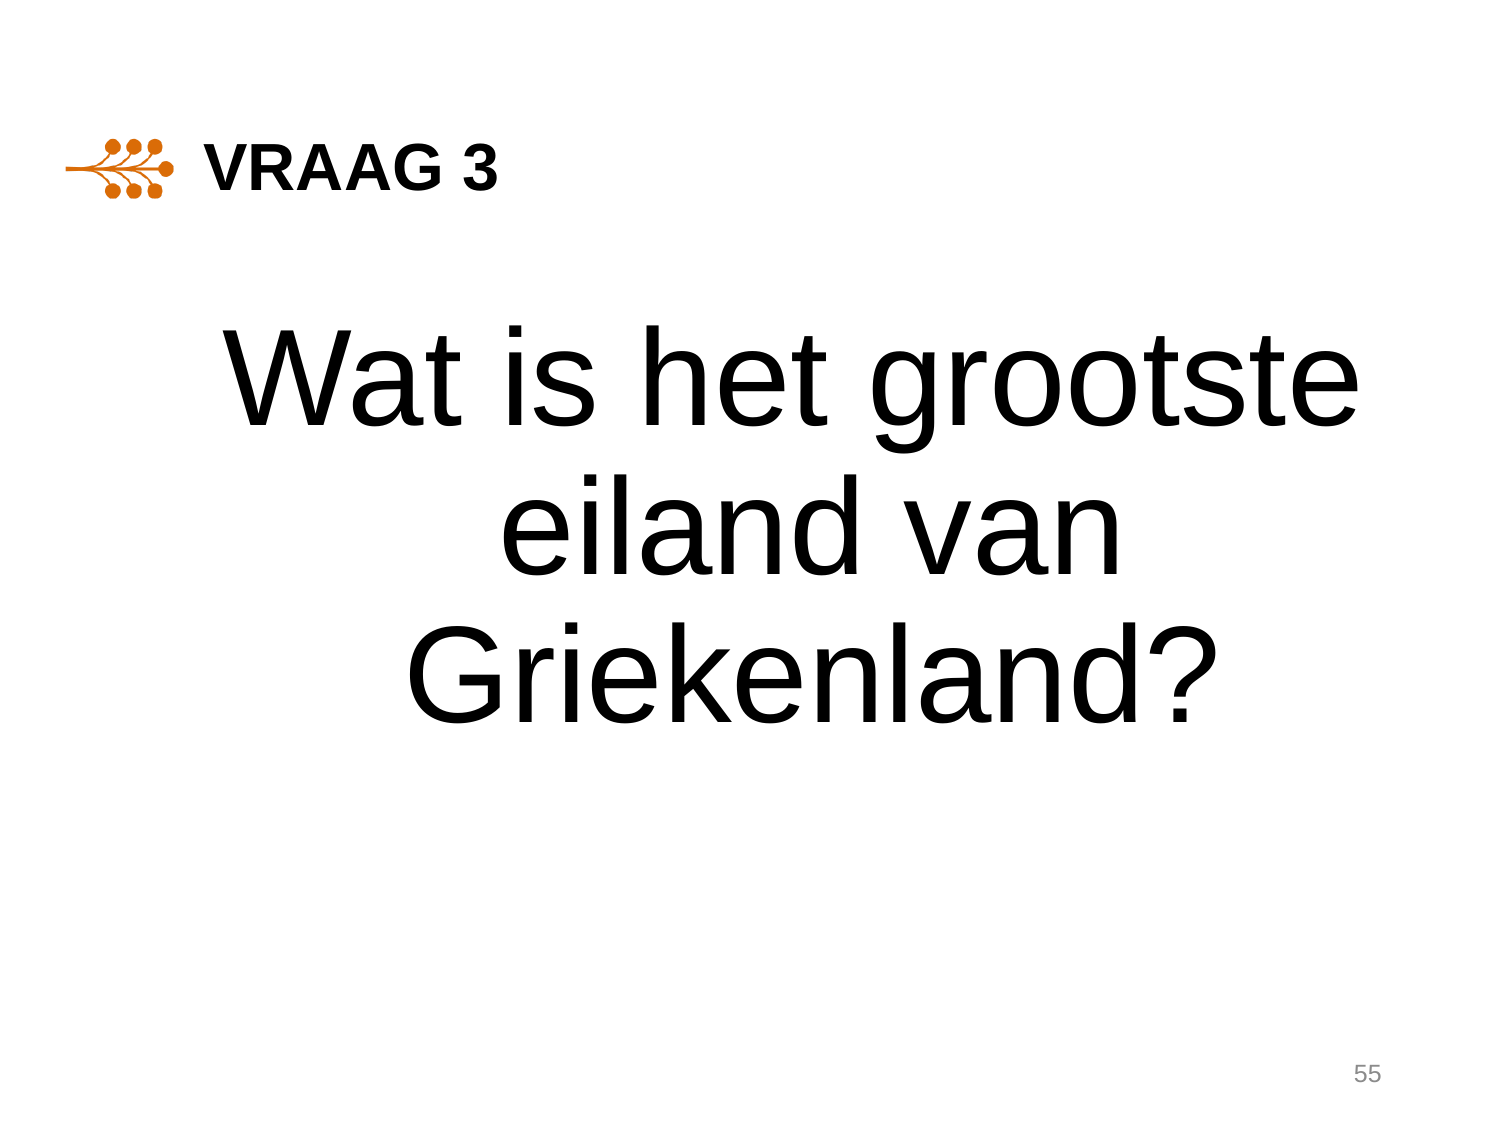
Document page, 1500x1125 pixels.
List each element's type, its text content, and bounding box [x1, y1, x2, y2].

slide_number 55 [1059, 1042, 1397, 1103]
picture [65, 138, 174, 199]
title Vraag 3 [188, 59, 1397, 278]
list Wat is het grootste eiland van Griekenland? [190, 299, 1397, 1014]
